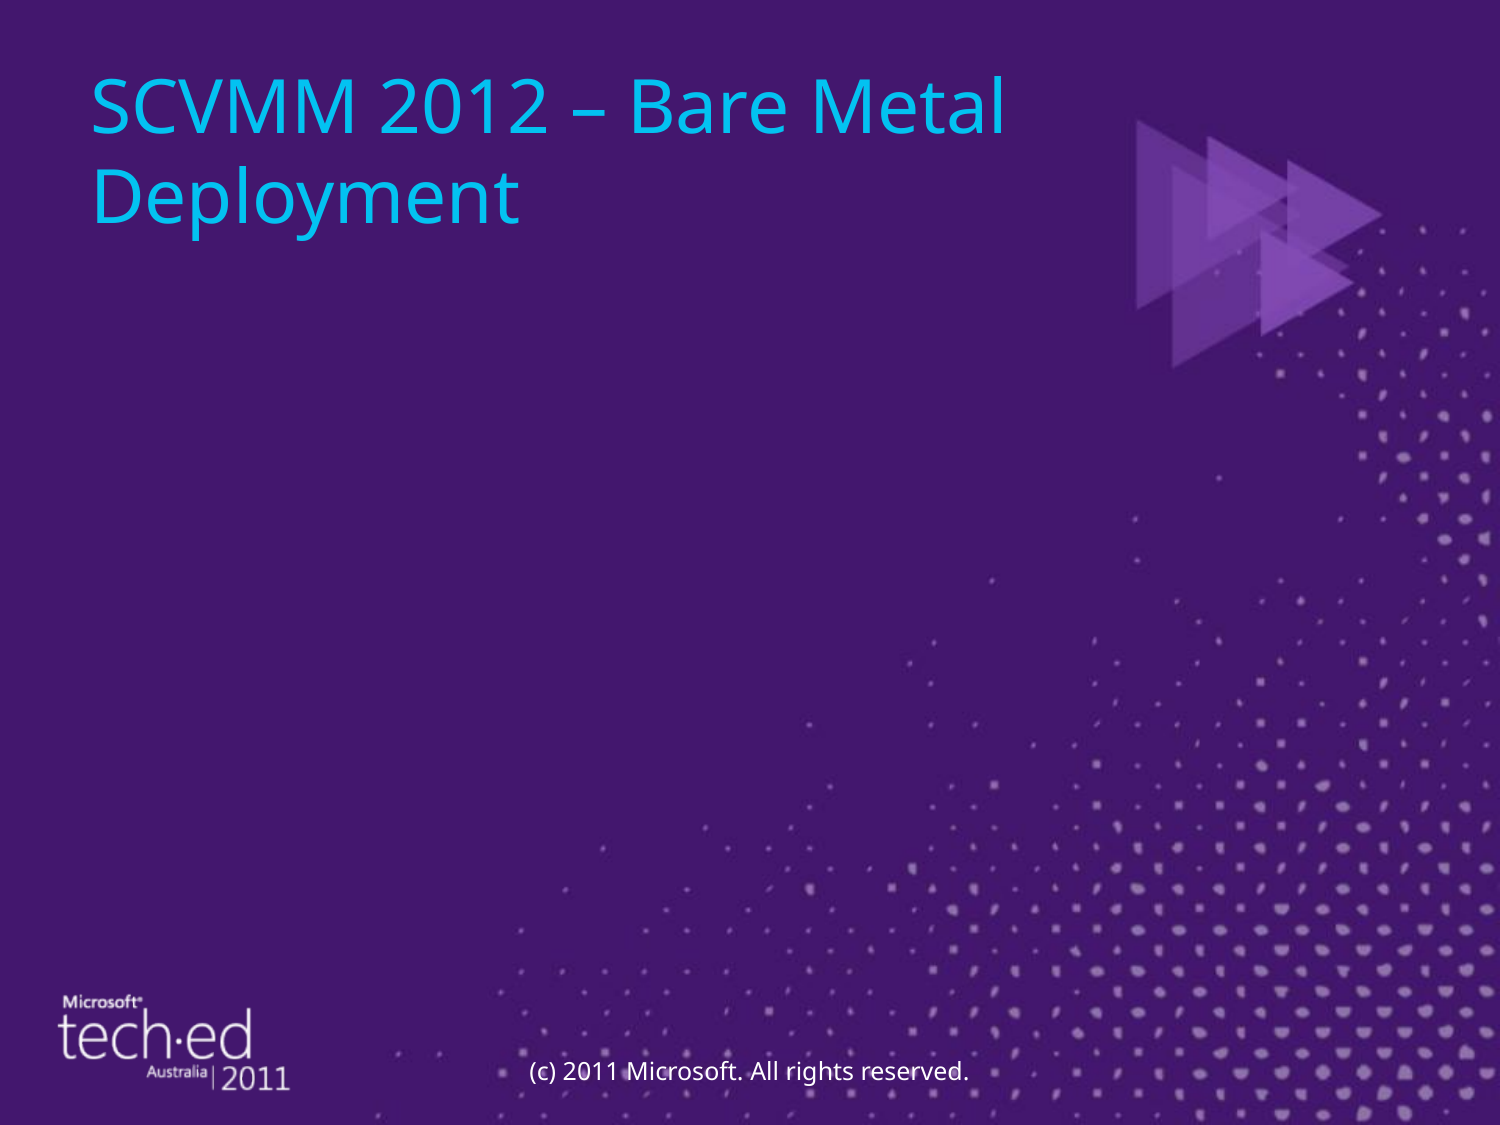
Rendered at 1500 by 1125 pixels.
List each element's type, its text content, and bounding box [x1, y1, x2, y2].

footer (c) 2011 Microsoft. All rights reserved. [512, 1042, 988, 1103]
picture [0, 0, 1500, 1125]
title SCVMM 2012 – Bare Metal Deployment [75, 54, 1425, 243]
